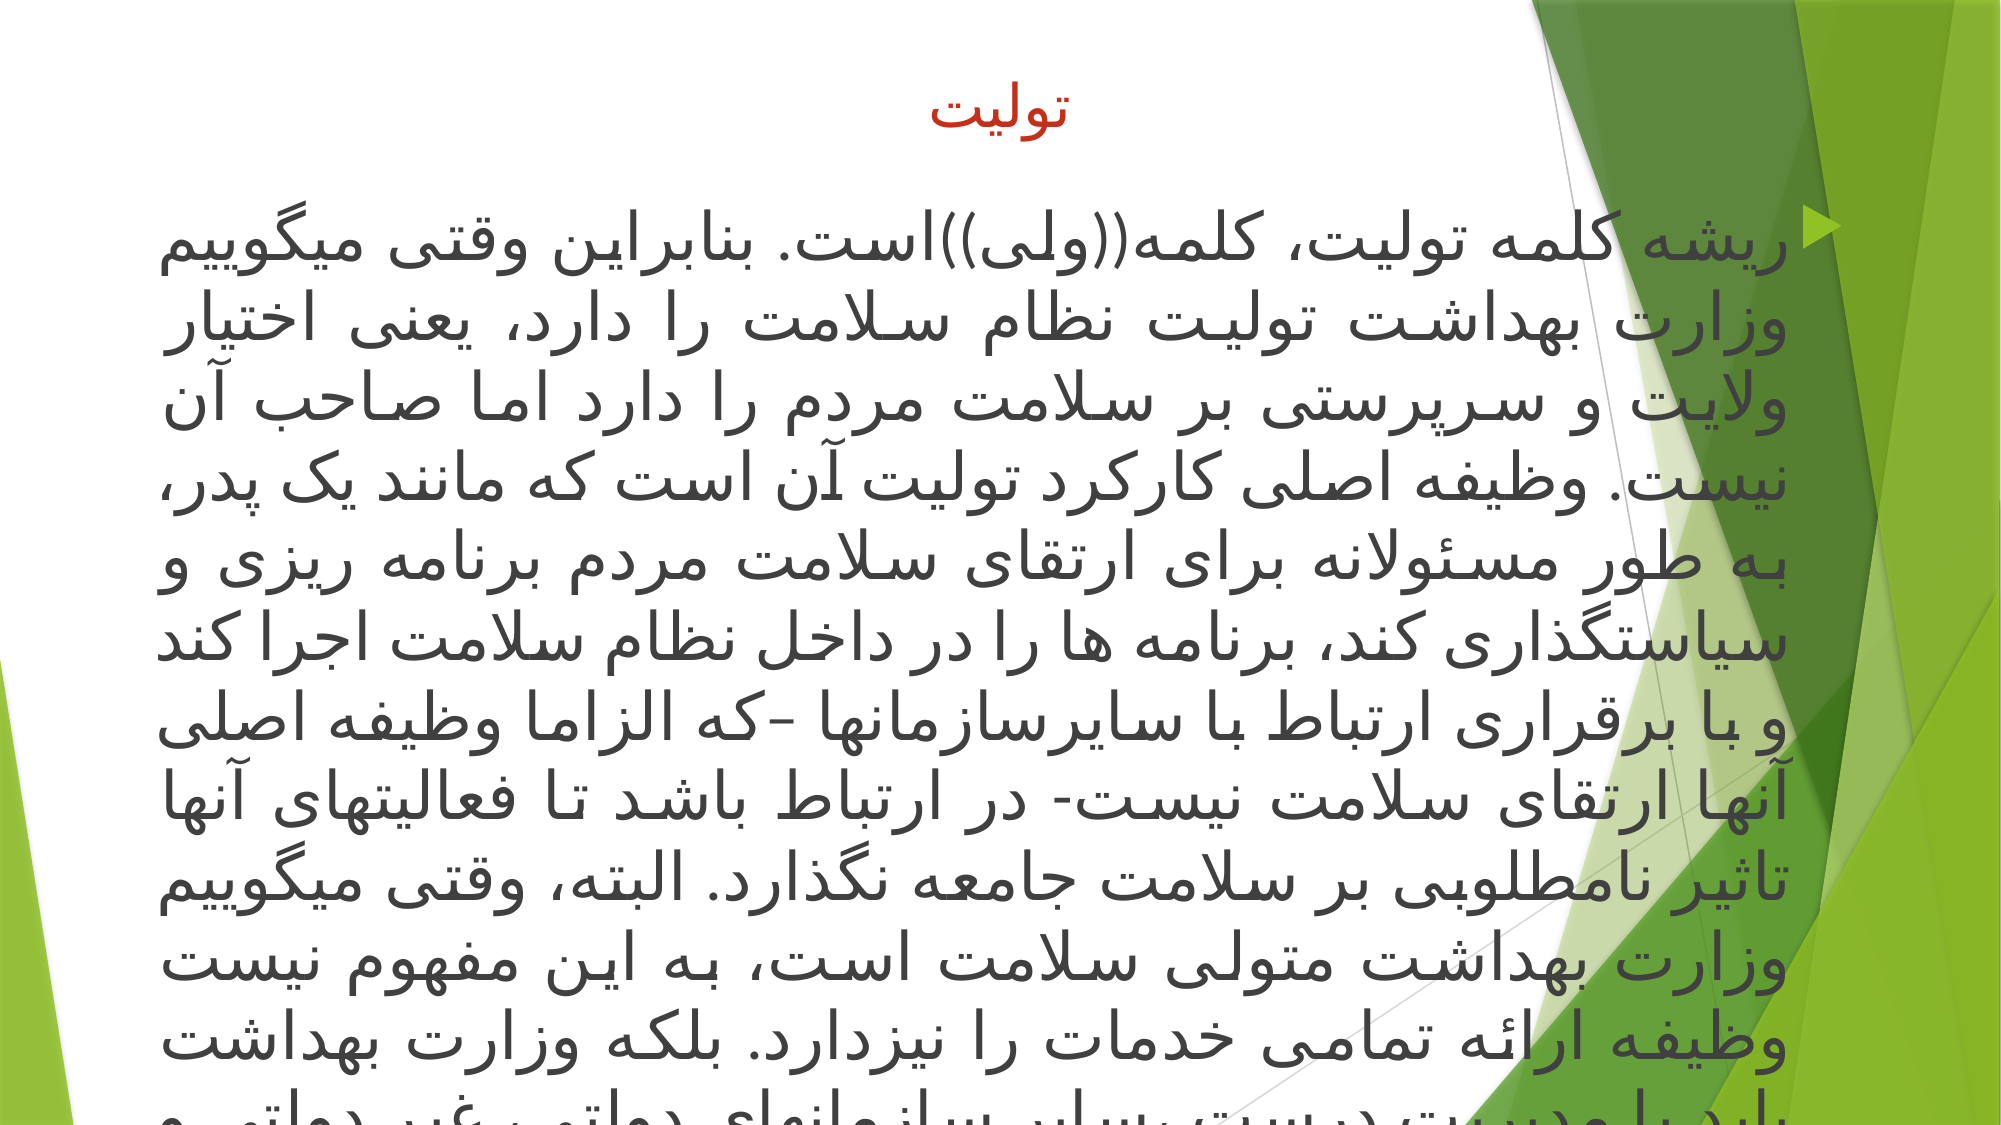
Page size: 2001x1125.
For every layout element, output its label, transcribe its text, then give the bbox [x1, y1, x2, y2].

title تولیت [137, 59, 1863, 186]
list ریشه کلمه تولیت، کلمه((ولی))است. بنابراین وقتی میگوییم وزارت بهداشت تولیت نظام سلامت را دارد، یعنی اختیار ولایت و سرپرستی بر سلامت مردم را دارد اما صاحب آن نیست. وظیفه اصلی کارکرد تولیت آن است که مانند یک پدر، به طور مسئولانه برای ارتقای سلامت مردم برنامه ریزی و سیاستگذاری کند، برنامه ها را در داخل نظام سلامت اجرا کند و با برقراری ارتباط با سایرسازمانها –که الزاما وظیفه اصلی آنها ارتقای سلامت نیست- در ارتباط باشد تا فعالیتهای آنها تاثیر نامطلوبی بر سلامت جامعه نگذارد. البته، وقتی میگوییم وزارت بهداشت متولی سلامت است، به این مفهوم نیست وظیفه ارائه تمامی خدمات را نیزدارد. بلکه وزارت بهداشت باید با مدیریت درست ،سایر سازمانهای دولتی، غیر دولتی و خصوصی را برای ارائه خدمات سلامت بسیج کند و در دسترسی مردم به خدمات سلامت بکوشد. [137, 186, 1863, 1014]
